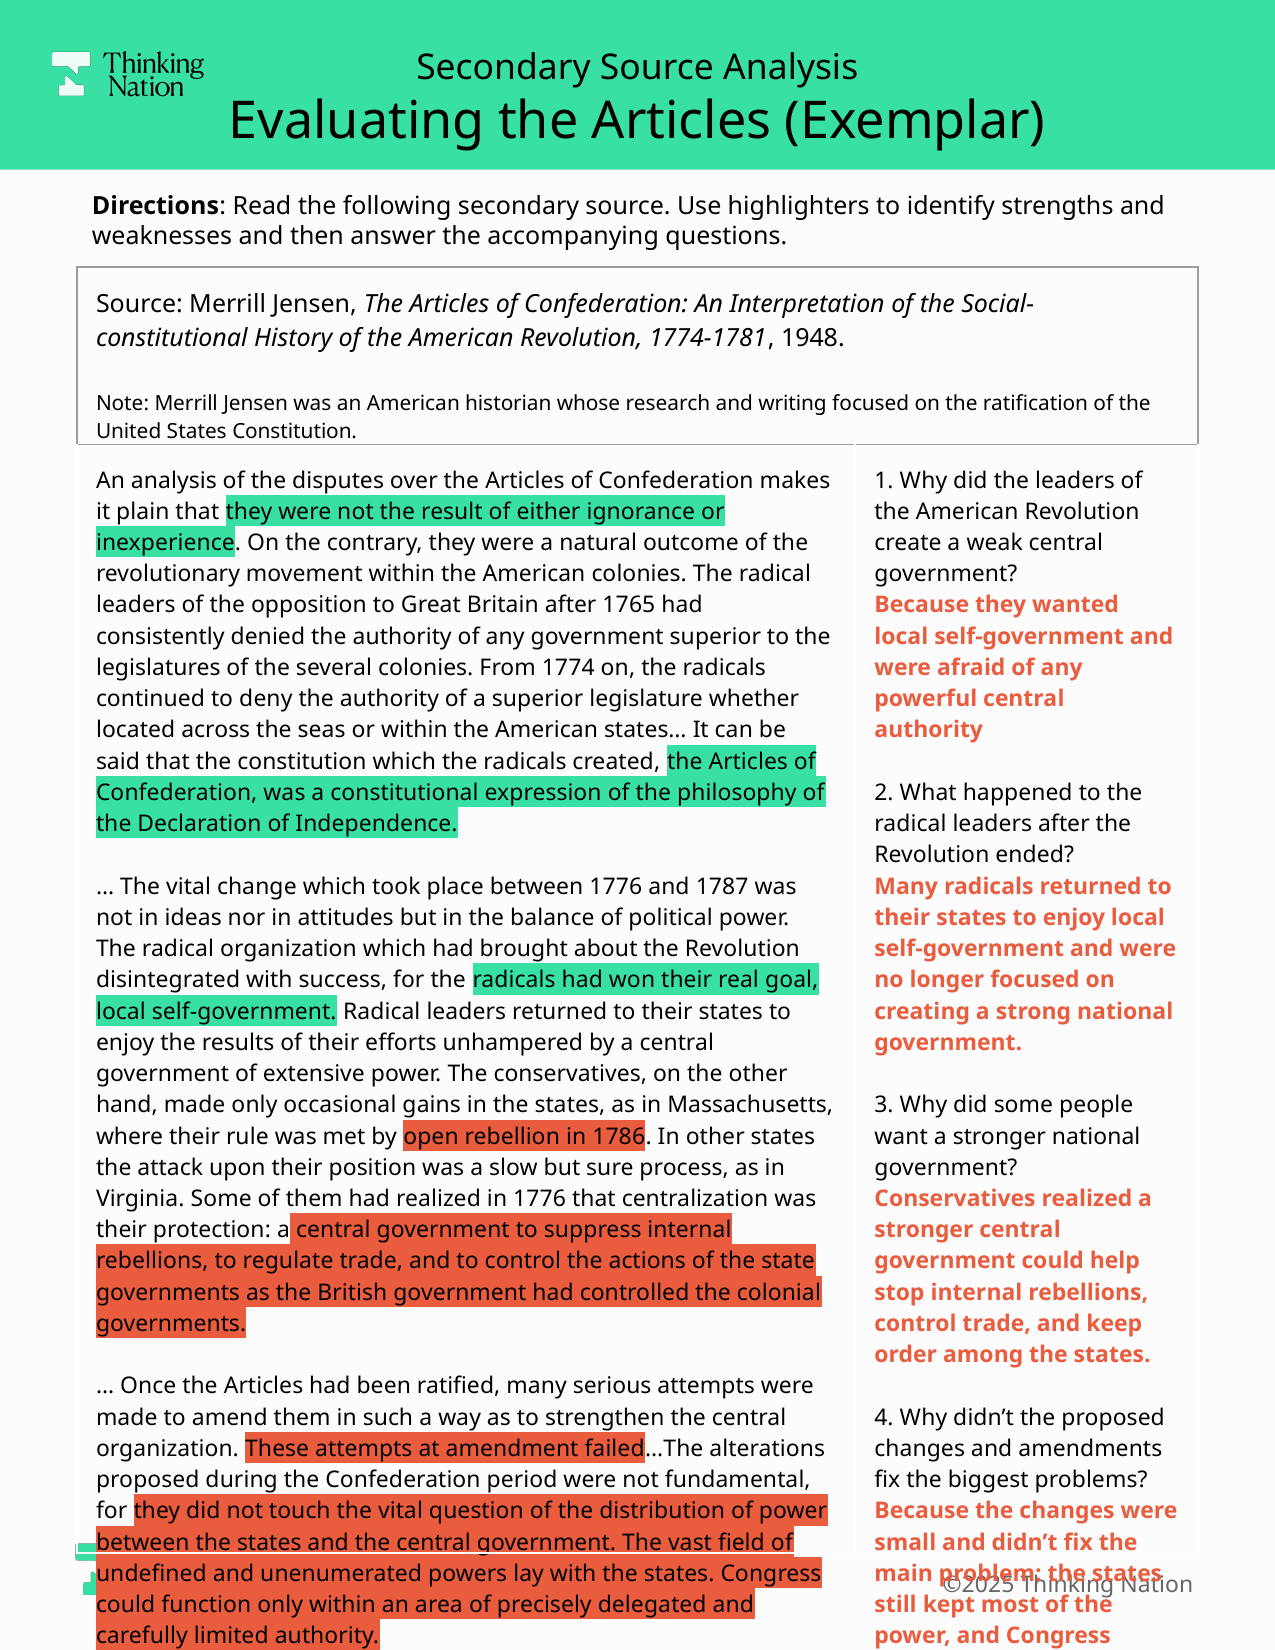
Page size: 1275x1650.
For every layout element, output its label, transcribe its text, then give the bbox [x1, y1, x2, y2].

picture [35, 37, 210, 110]
table_header Source: Merrill Jensen, The Articles of Confederation: An Interpretation of the Social-constitutional History of the American Revolution, 1774-1781, 1948. Note: Merrill Jensen was an American historian whose research and writing focused on the ratification of the United States Constitution. [78, 268, 1197, 444]
text_box Secondary Source Analysis Evaluating the Articles (Exemplar) [0, 0, 1275, 170]
table_cell An analysis of the disputes over the Articles of Confederation makes it plain that they were not the result of either ignorance or inexperience. On the contrary, they were a natural outcome of the revolutionary movement within the American colonies. The radical leaders of the opposition to Great Britain after 1765 had consistently denied the authority of any government superior to the legislatures of the several colonies. From 1774 on, the radicals continued to deny the authority of a superior legislature whether located across the seas or within the American states… It can be said that the constitution which the radicals created, the Articles of Confederation, was a constitutional expression of the philosophy of the Declaration of Independence. … The vital change which took place between 1776 and 1787 was not in ideas nor in attitudes but in the balance of political power. The radical organization which had brought about the Revolution disintegrated with success, for the radicals had won their real goal, local self-government. Radical leaders returned to their states to enjoy the results of their efforts unhampered by a central government of extensive power. The conservatives, on the other hand, made only occasional gains in the states, as in Massachusetts, where their rule was met by open rebellion in 1786. In other states the attack upon their position was a slow but sure process, as in Virginia. Some of them had realized in 1776 that centralization was their protection: a central government to suppress internal rebellions, to regulate trade, and to control the actions of the state governments as the British government had controlled the colonial governments. … Once the Articles had been ratified, many serious attempts were made to amend them in such a way as to strengthen the central organization. These attempts at amendment failed…The alterations proposed during the Confederation period were not fundamental, for they did not touch the vital question of the distribution of power between the states and the central government. The vast field of undefined and unenumerated powers lay with the states. Congress could function only within an area of precisely delegated and carefully limited authority. [78, 445, 854, 1552]
table_cell 1. Why did the leaders of the American Revolution create a weak central government? Because they wanted local self-government and were afraid of any powerful central authority 2. What happened to the radical leaders after the Revolution ended? Many radicals returned to their states to enjoy local self-government and were no longer focused on creating a strong national government. 3. Why did some people want a stronger national government? Conservatives realized a stronger central government could help stop internal rebellions, control trade, and keep order among the states. 4. Why didn’t the proposed changes and amendments fix the biggest problems? Because the changes were small and didn’t fix the main problem: the states still kept most of the power, and Congress remained very weak. [856, 445, 1197, 1552]
text_box thinkingnation.org [486, 1554, 789, 1605]
text_box ©2025 Thinking Nation [907, 1553, 1210, 1605]
text_box Directions: Read the following secondary source. Use highlighters to identify strengths and weaknesses and then answer the accompanying questions. [76, 174, 1198, 265]
picture [62, 1533, 134, 1605]
